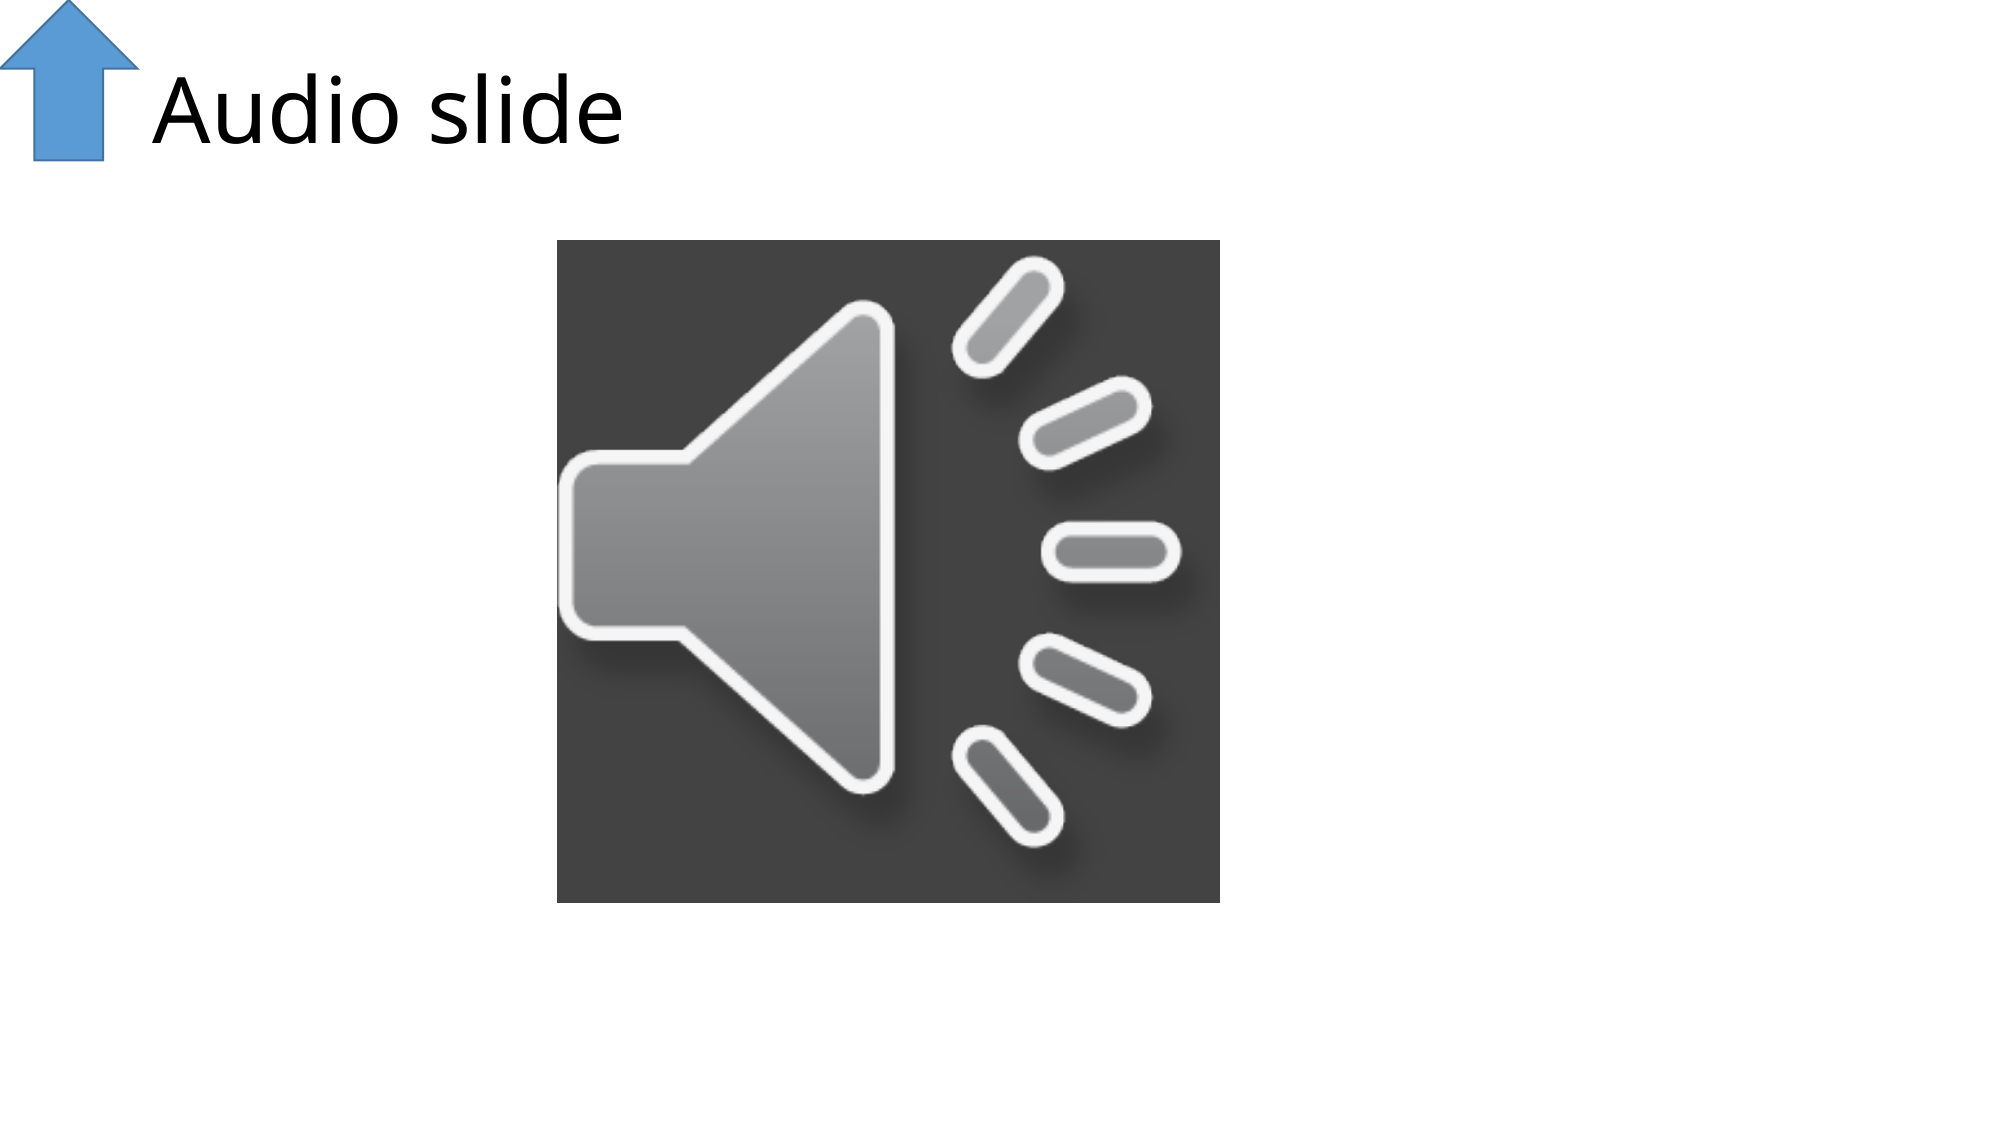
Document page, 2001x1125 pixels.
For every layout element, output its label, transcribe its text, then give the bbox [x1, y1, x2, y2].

title Audio slide [137, 59, 1863, 278]
text_box [0, 0, 140, 162]
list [556, 239, 1221, 905]
